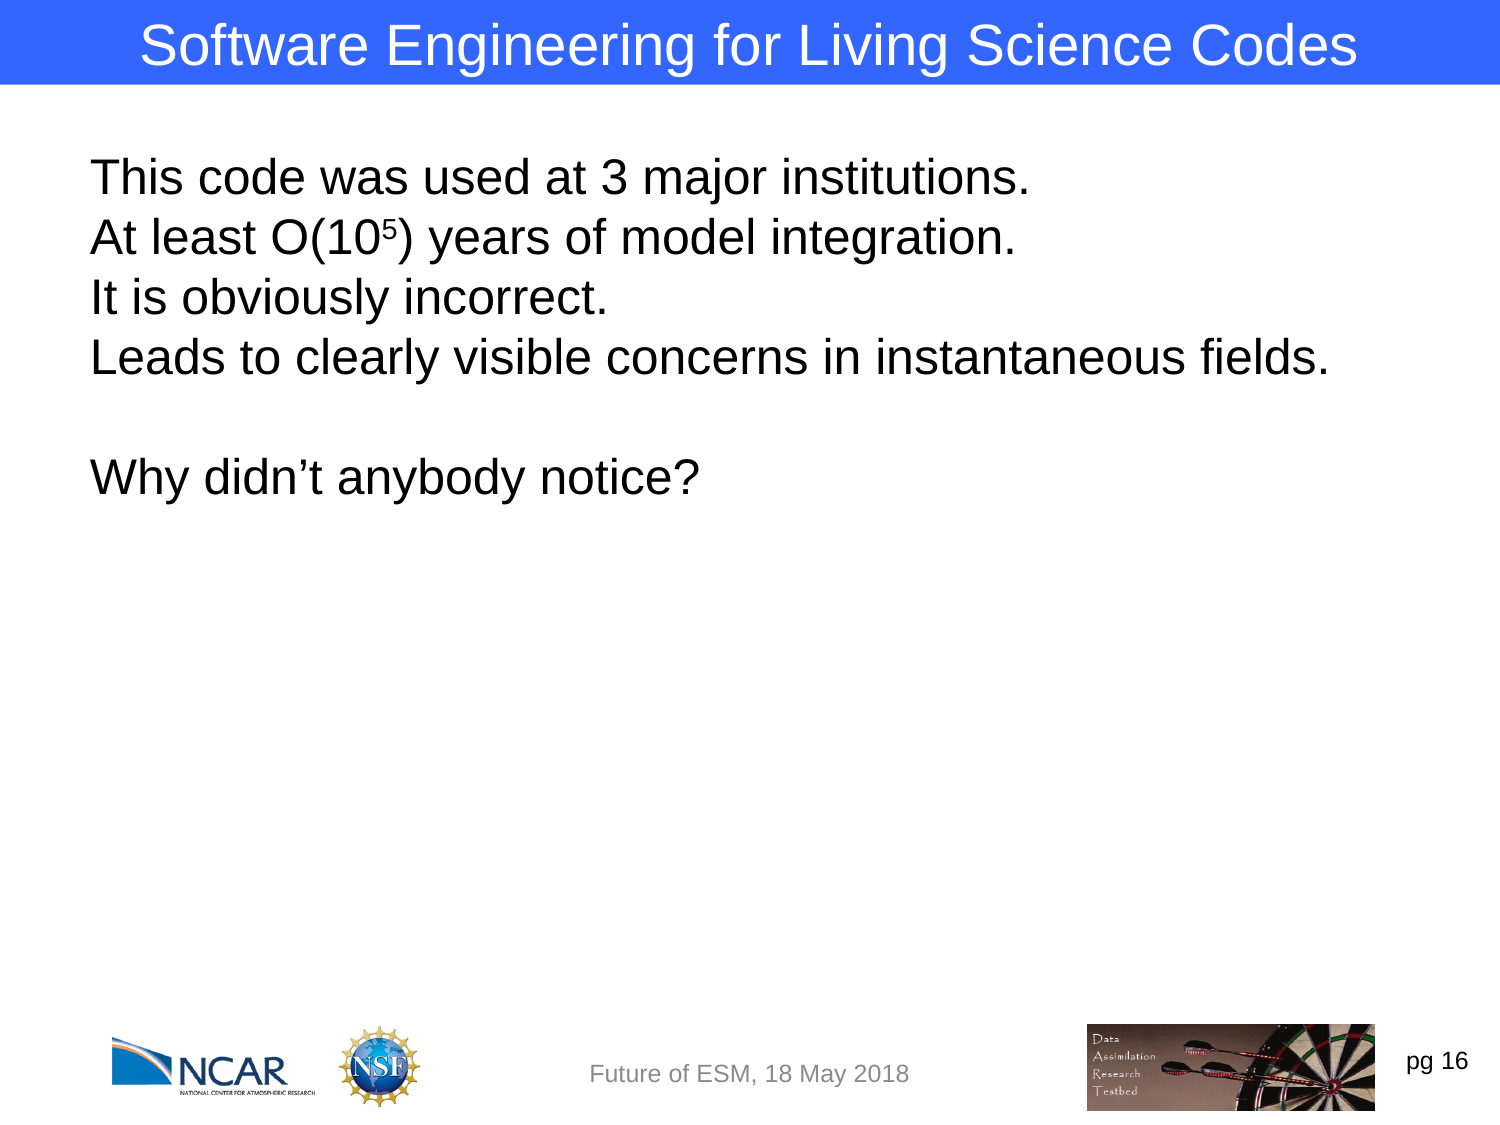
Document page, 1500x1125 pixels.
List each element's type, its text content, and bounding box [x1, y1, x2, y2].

picture [112, 1037, 315, 1095]
text_box Software Engineering for Living Science Codes [0, 0, 1500, 85]
text_box This code was used at 3 major institutions. At least O(105) years of model integration. It is obviously incorrect. Leads to clearly visible concerns in instantaneous fields. Why didn’t anybody notice? [74, 137, 1438, 513]
footer Future of ESM, 18 May 2018 [512, 1042, 988, 1103]
picture [1087, 1024, 1375, 1111]
picture [337, 1024, 421, 1108]
